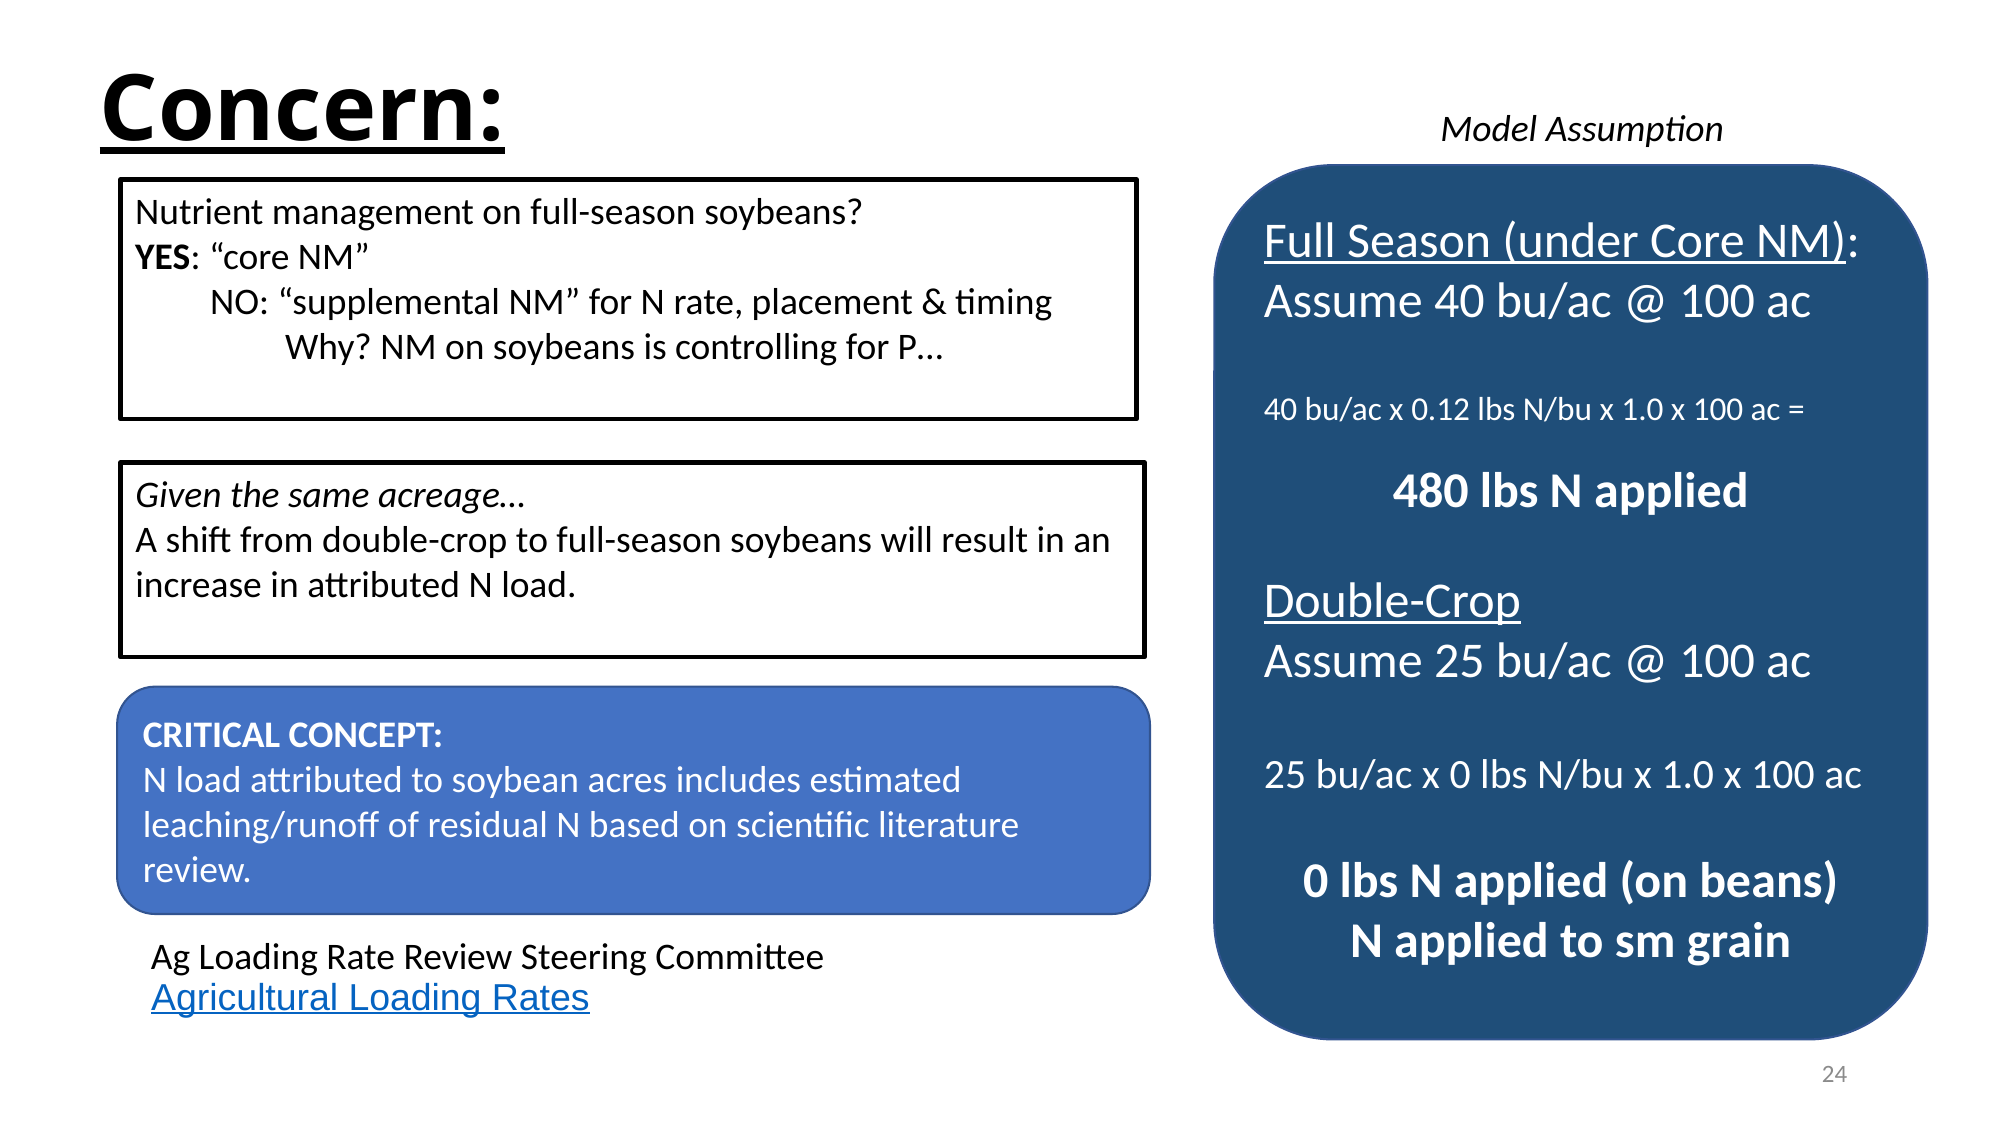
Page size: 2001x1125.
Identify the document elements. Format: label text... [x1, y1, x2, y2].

text_box Agricultural Loading Rates [136, 985, 605, 1026]
text_box Given the same acreage… A shift from double-crop to full-season soybeans will result in an increase in attributed N load. [120, 462, 1145, 657]
text_box CRITICAL CONCEPT: N load attributed to soybean acres includes estimated leaching/runoff of residual N based on scientific literature review. [116, 685, 1152, 916]
title Concern: [84, 34, 1810, 188]
text_box Model Assumption [1425, 97, 1782, 157]
slide_number 24 [1412, 1042, 1863, 1103]
text_box Nutrient management on full-season soybeans? YES: “core NM” NO: “supplemental NM” for N rate, placement & timing Why? NM on soybeans is controlling for P… [120, 179, 1137, 420]
text_box Full Season (under Core NM): Assume 40 bu/ac @ 100 ac 40 bu/ac x 0.12 lbs N/bu x 1.0 x 100 ac = 480 lbs N applied Double-Crop Assume 25 bu/ac @ 100 ac 25 bu/ac x 0 lbs N/bu x 1.0 x 100 ac 0 lbs N applied (on beans) N applied to sm grain [1213, 164, 1929, 1041]
text_box Ag Loading Rate Review Steering Committee [136, 924, 866, 985]
